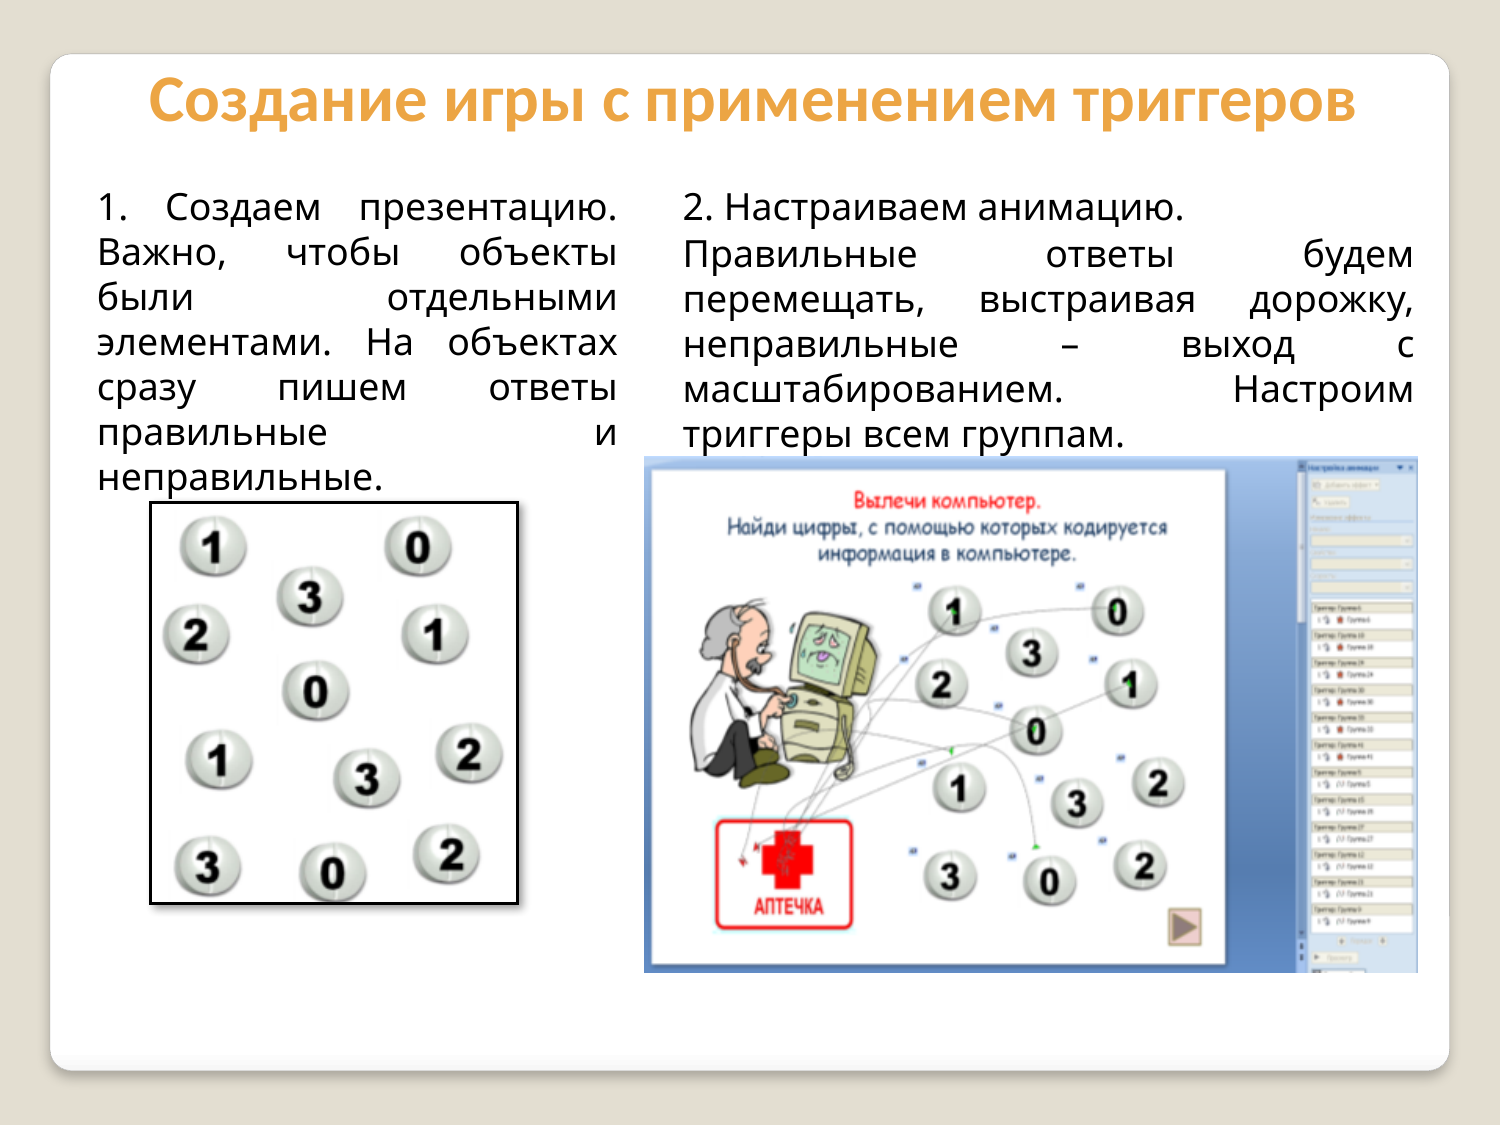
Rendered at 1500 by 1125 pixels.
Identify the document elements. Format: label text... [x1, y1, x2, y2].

text_box 2. Настраиваем анимацию. [667, 175, 1430, 222]
text_box Правильные ответы будем перемещать, выстраивая дорожку, неправильные – выход с масштабированием. Настроим триггеры всем группам. [667, 222, 1430, 463]
text_box 1. Создаем презентацию. Важно, чтобы объекты были отдельными элементами. На объектах сразу пишем ответы правильные и неправильные. [82, 175, 633, 506]
text_box Создание игры с применением триггеров [135, 47, 1374, 143]
picture [644, 456, 1418, 973]
picture [152, 503, 516, 903]
